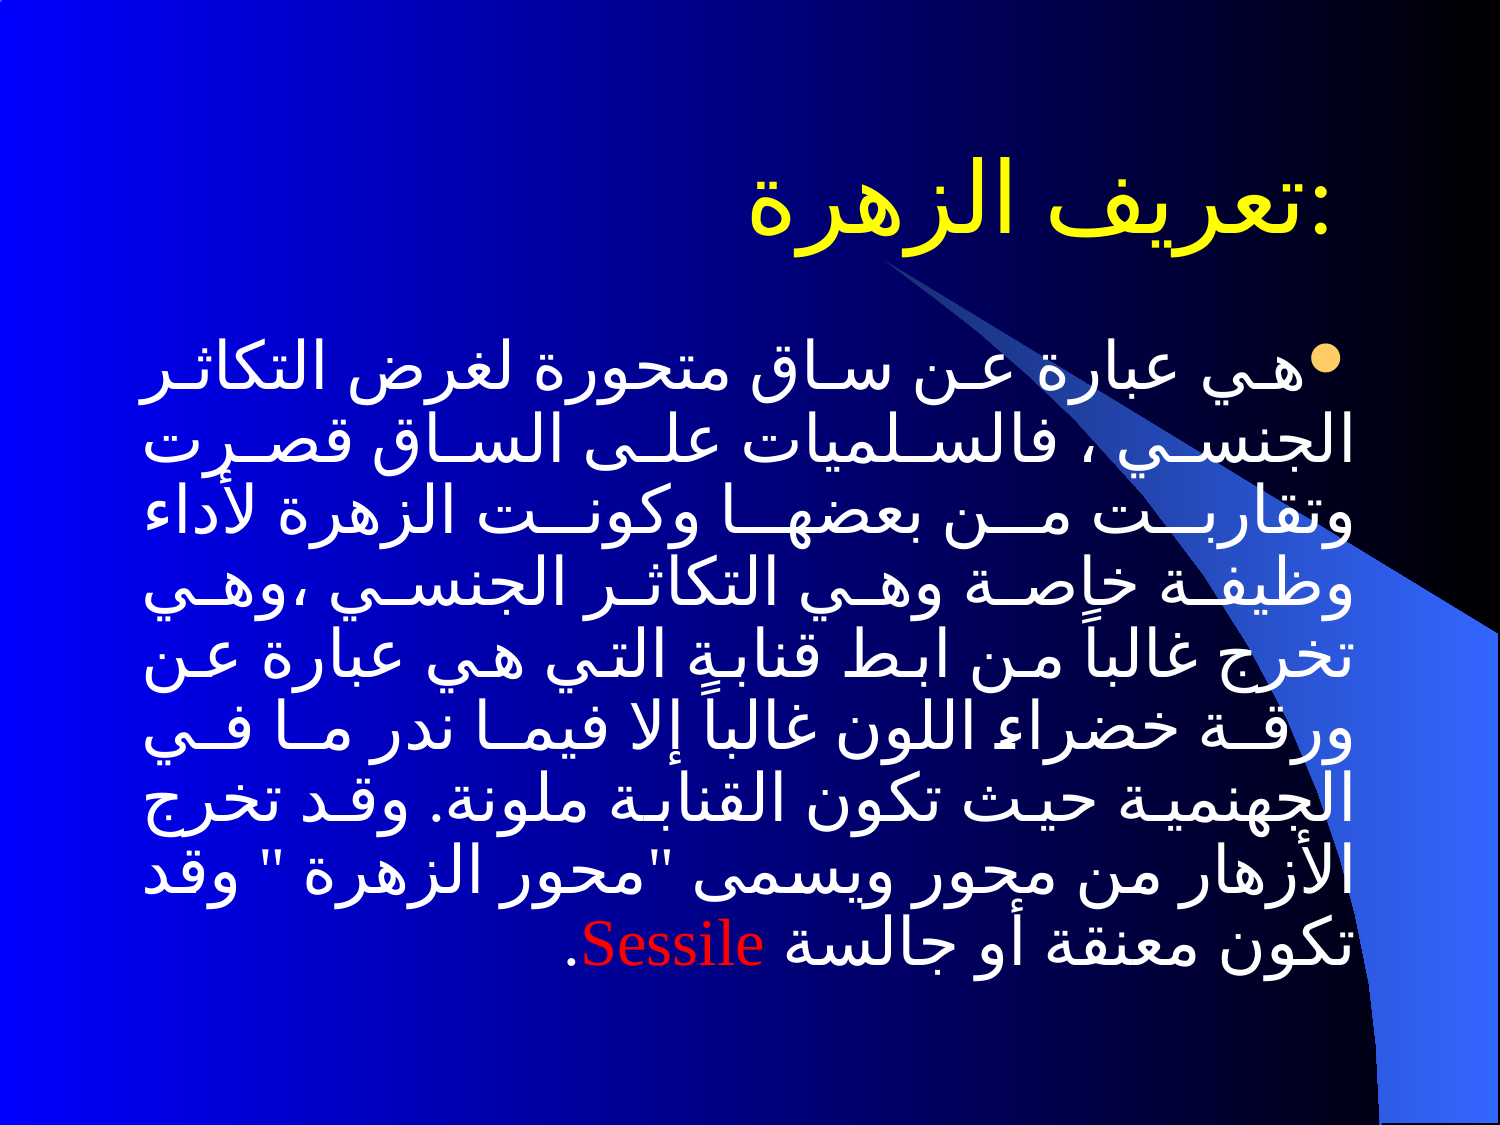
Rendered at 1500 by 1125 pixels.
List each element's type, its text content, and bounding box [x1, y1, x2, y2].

list هي عبارة عن ساق متحورة لغرض التكاثر الجنسي ، فالسلميات على الساق قصرت وتقاربت من بعضها وكونت الزهرة لأداء وظيفة خاصة وهي التكاثر الجنسي ،وهي تخرج غالباً من ابط قنابة التي هي عبارة عن ورقة خضراء اللون غالباً إلا فيما ندر ما في الجهنمية حيث تكون القنابة ملونة. وقد تخرج الأزهار من محور ويسمى "محور الزهرة " وقد تكون معنقة أو جالسة Sessile. [111, 324, 1388, 913]
title تعريف الزهرة: [562, 99, 1351, 288]
